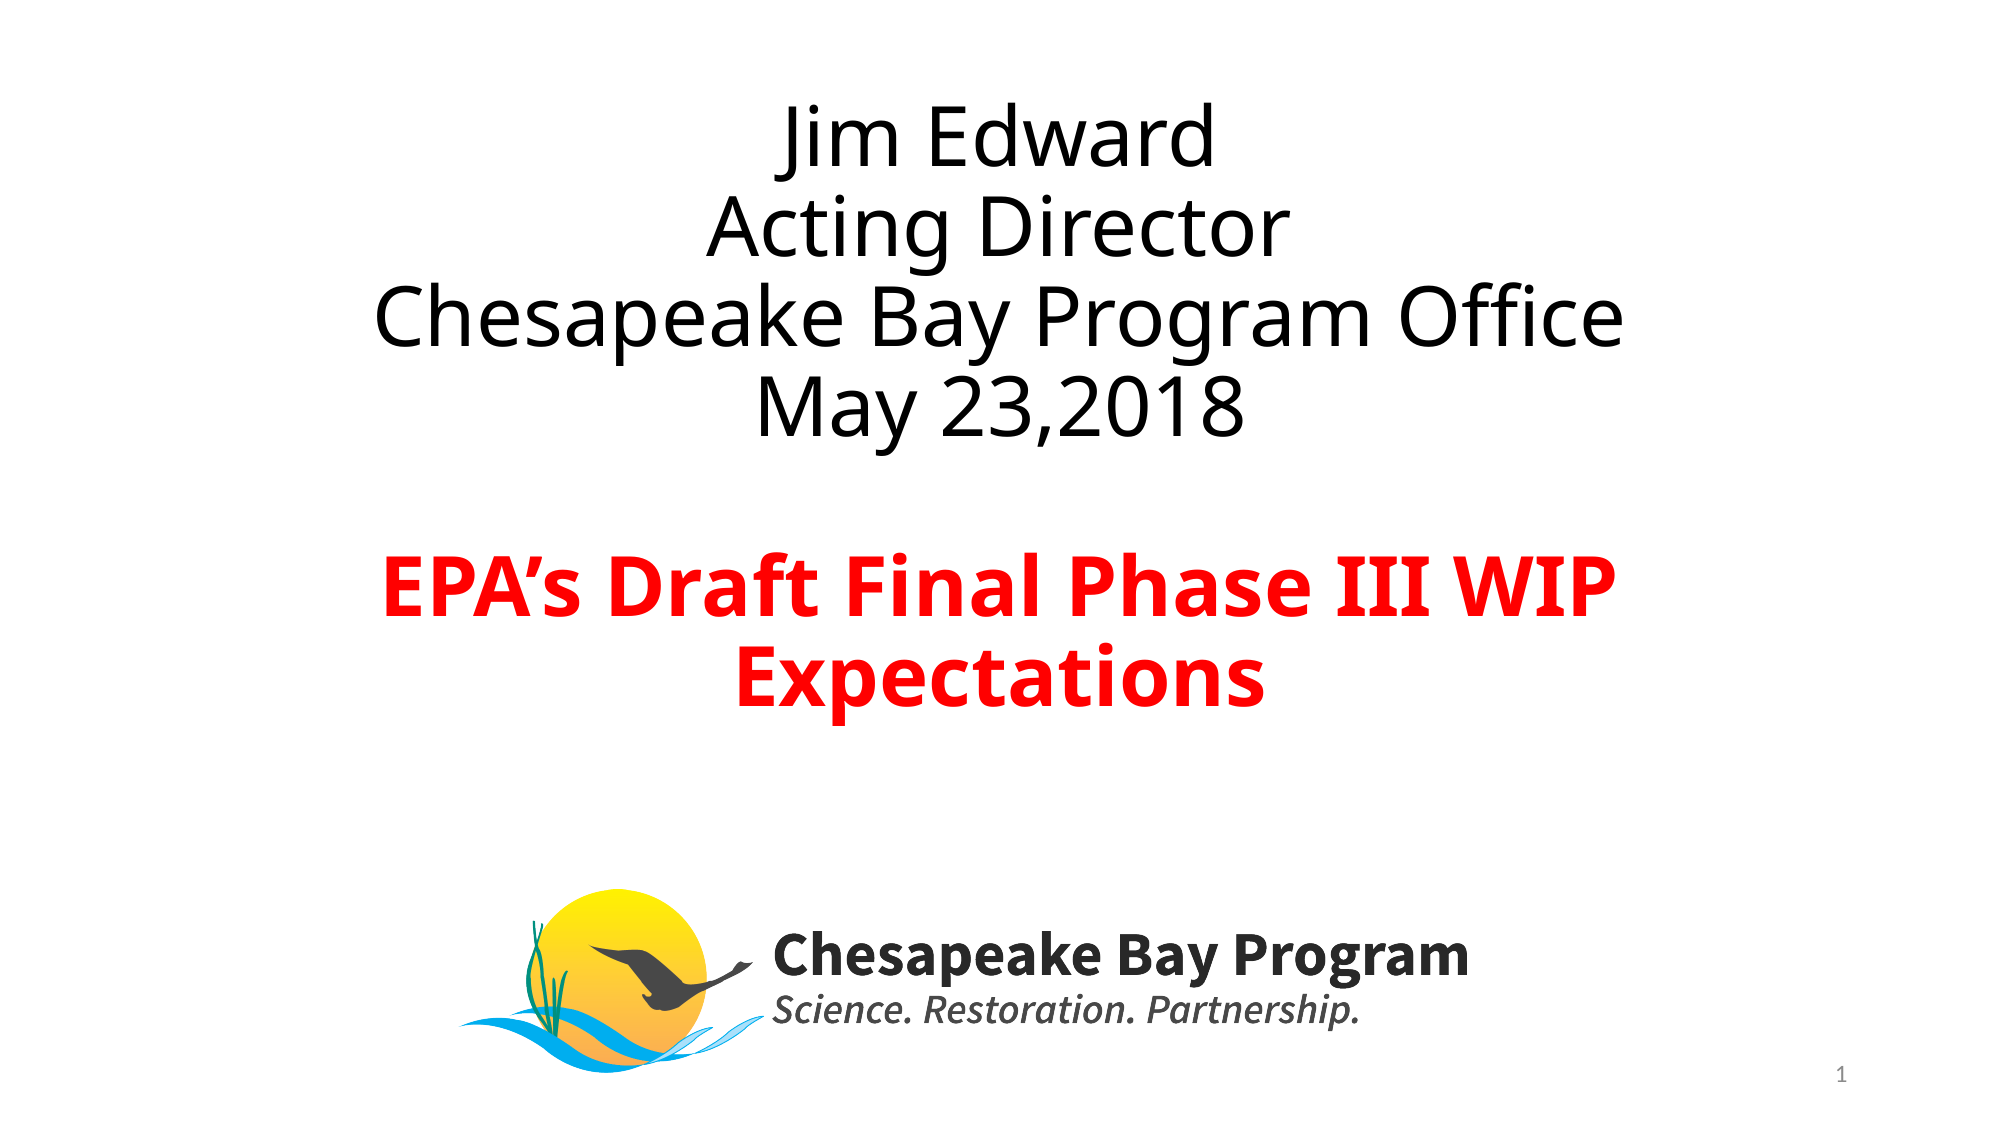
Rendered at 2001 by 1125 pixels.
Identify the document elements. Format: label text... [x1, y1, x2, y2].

slide_number 1 [1412, 1042, 1863, 1103]
title Jim Edward Acting Director Chesapeake Bay Program Office May 23,2018 EPA’s Draft Final Phase III WIP Expectations [249, 137, 1750, 832]
picture [458, 889, 1467, 1073]
